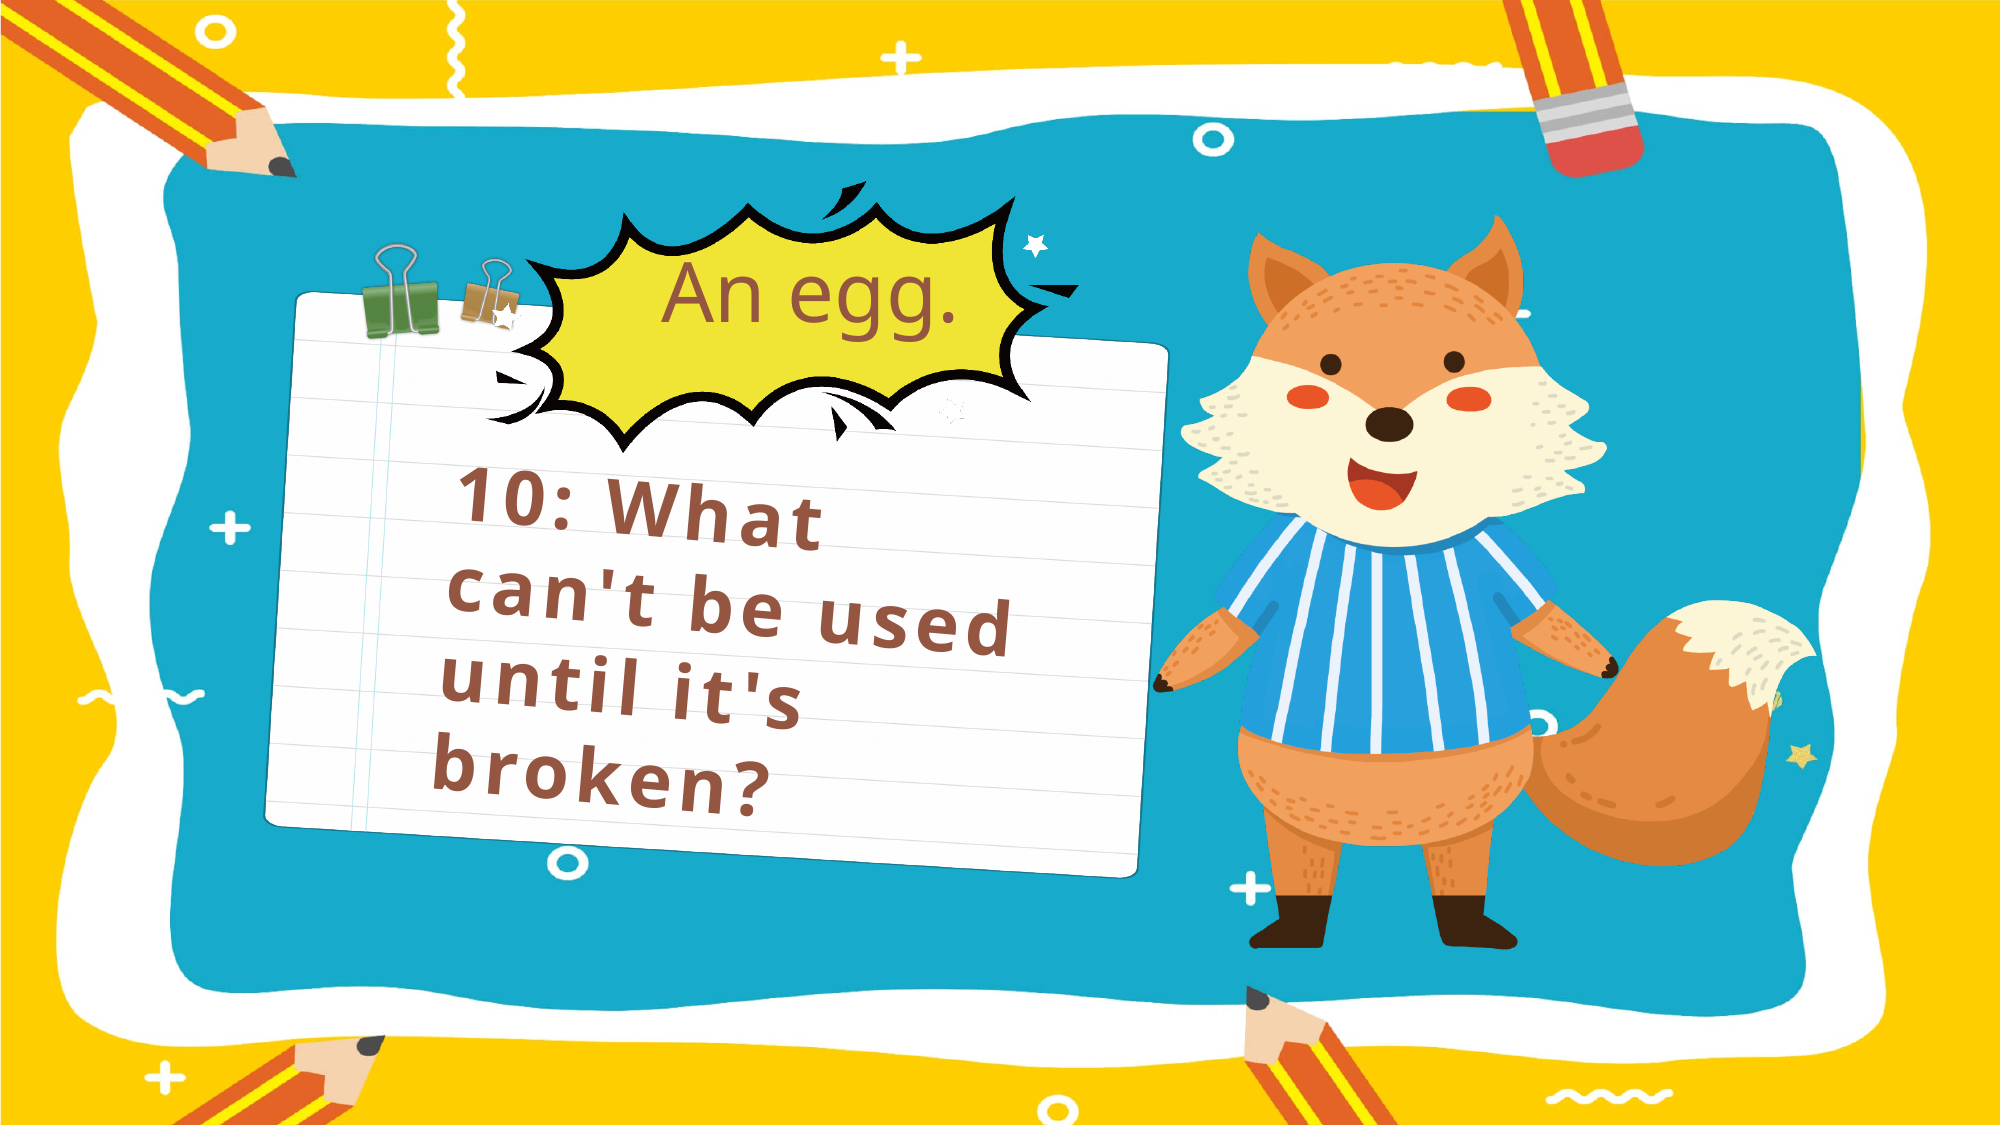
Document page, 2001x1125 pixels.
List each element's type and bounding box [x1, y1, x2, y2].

text_box [486, 181, 1079, 453]
picture [3, 0, 2000, 1125]
